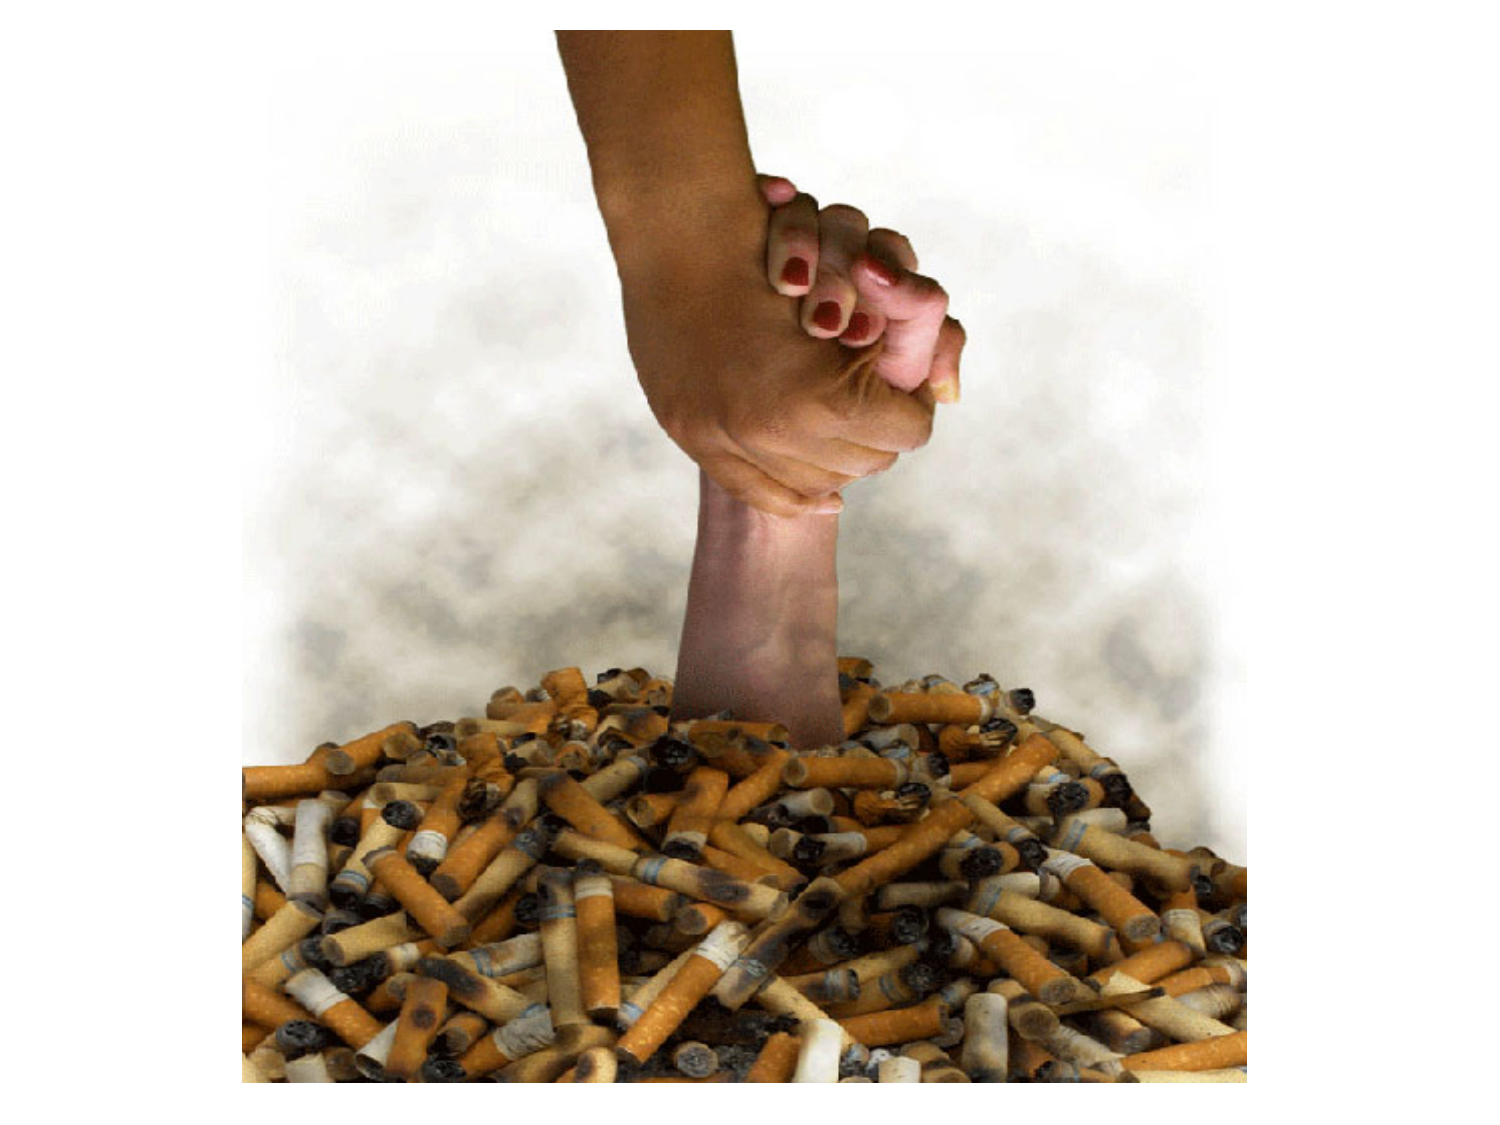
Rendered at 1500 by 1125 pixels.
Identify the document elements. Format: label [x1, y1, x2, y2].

list [241, 30, 1247, 1083]
